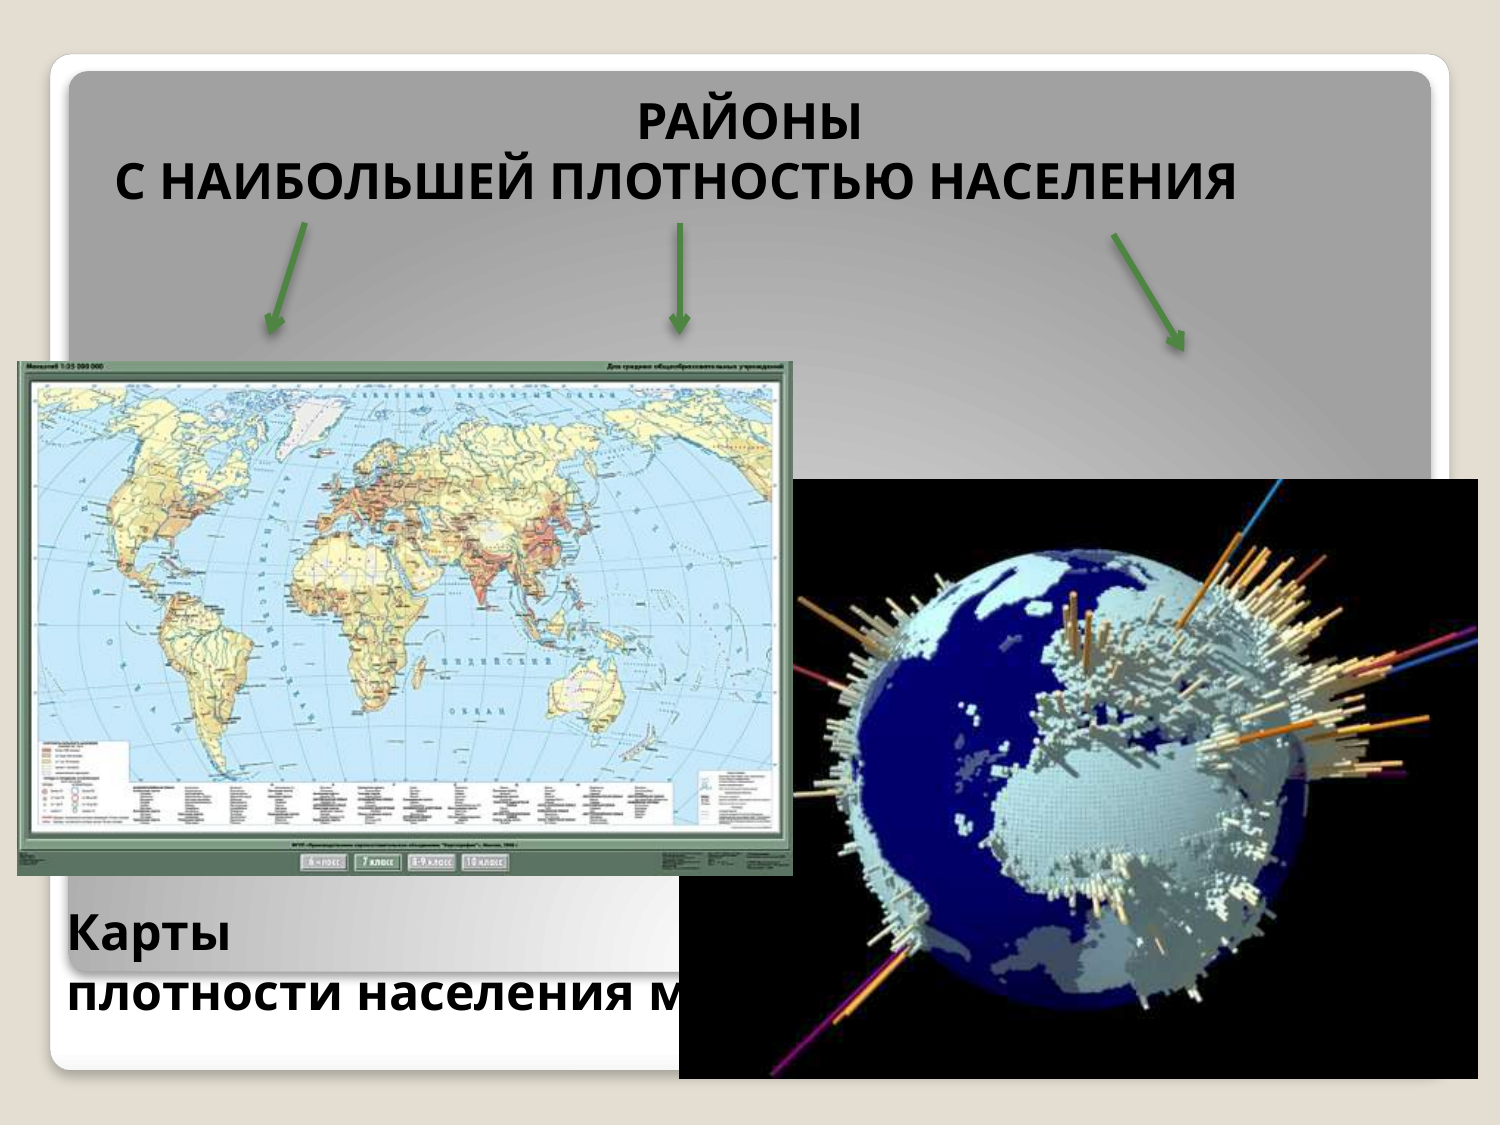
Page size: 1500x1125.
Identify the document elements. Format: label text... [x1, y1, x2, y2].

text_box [269, 222, 306, 336]
text_box Карты плотности населения мира [52, 893, 671, 1028]
text_box РАЙОНЫ С НАИБОЛЬШЕЙ ПЛОТНОСТЬЮ НАСЕЛЕНИЯ [100, 81, 1414, 217]
picture [17, 361, 1478, 1079]
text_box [1112, 234, 1185, 353]
